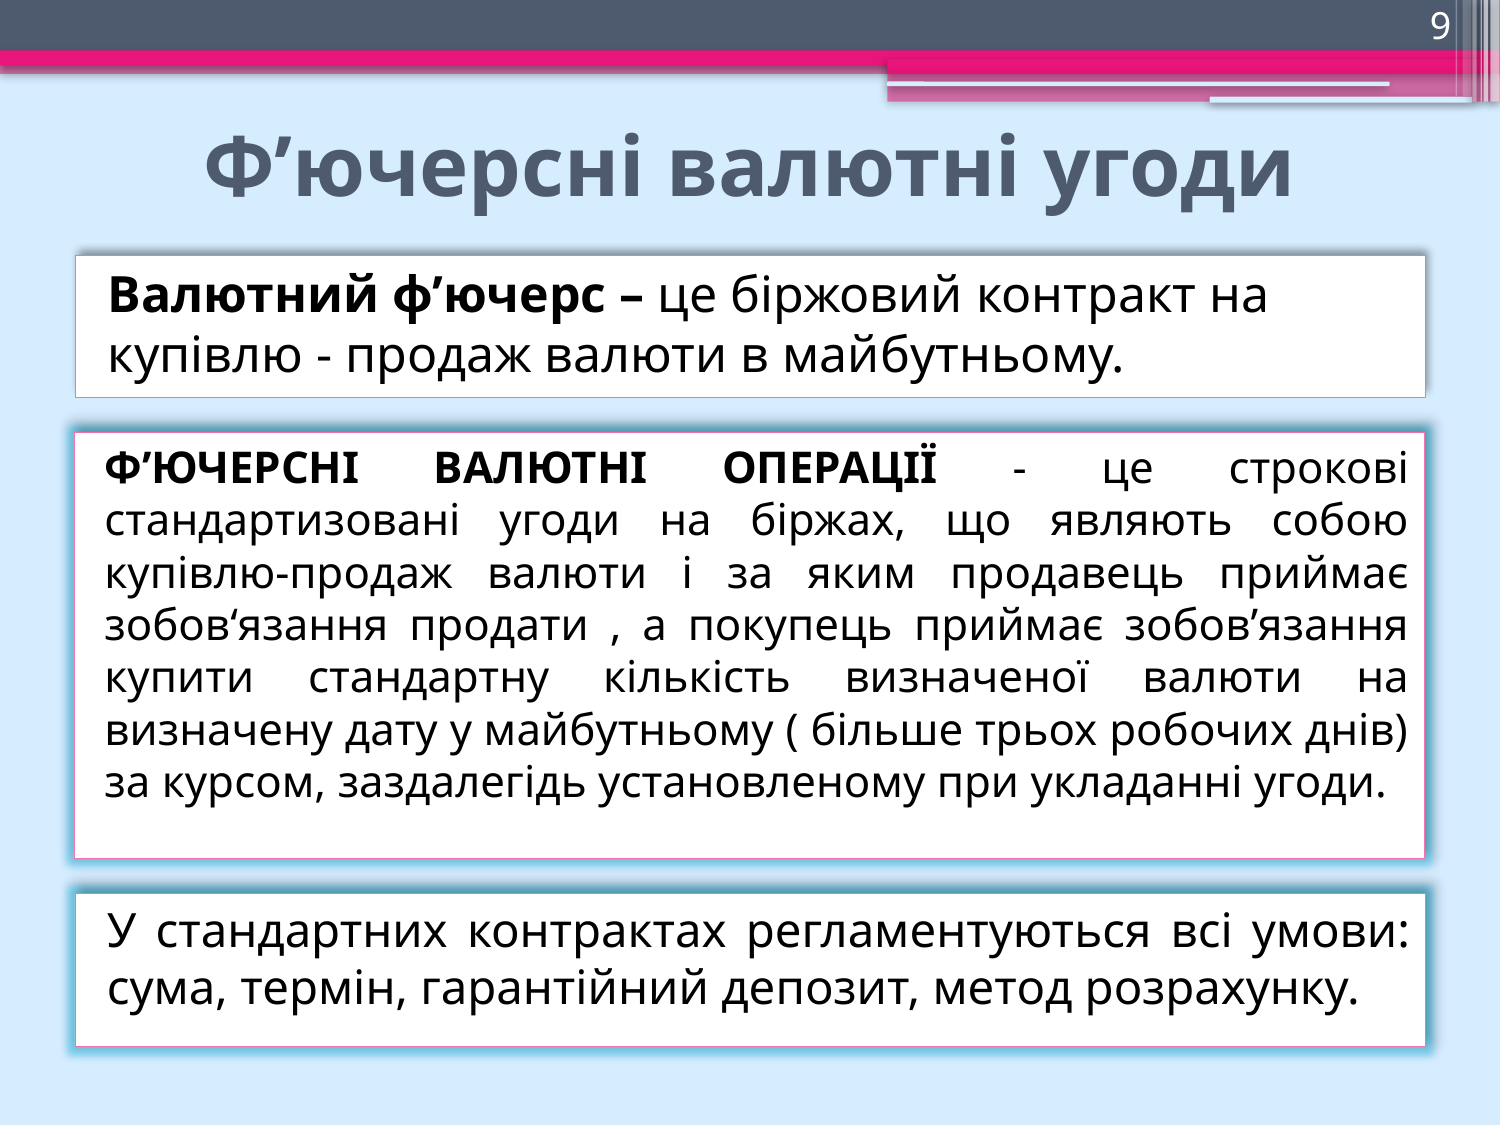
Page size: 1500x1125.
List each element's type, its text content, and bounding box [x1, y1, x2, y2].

text_box Ф’ЮЧЕРСНІ ВАЛЮТНІ ОПЕРАЦІЇ - це строкові стандартизовані угоди на біржах, що являють собою купівлю-продаж валюти і за яким продавець приймає зобов‘язання продати , а покупець­ приймає зобов’язання купити стандартну кількість визначеної валюти на визначену дату у майбутньому ( більше трьох робочих днів) за курсом, заздалегідь установленому при укладанні угоди. [73, 432, 1424, 858]
text_box У стандартних контрактах регламентуються всі умови: сума, термін, гарантійний депозит, метод розрахунку. [74, 893, 1425, 1047]
slide_number 9 [1341, 0, 1466, 61]
list Валютний ф’ючерс – це біржовий контракт на купівлю - продаж валюти в майбутньому. [75, 255, 1425, 398]
title Ф’ючерсні валютні угоди [75, 149, 1425, 247]
